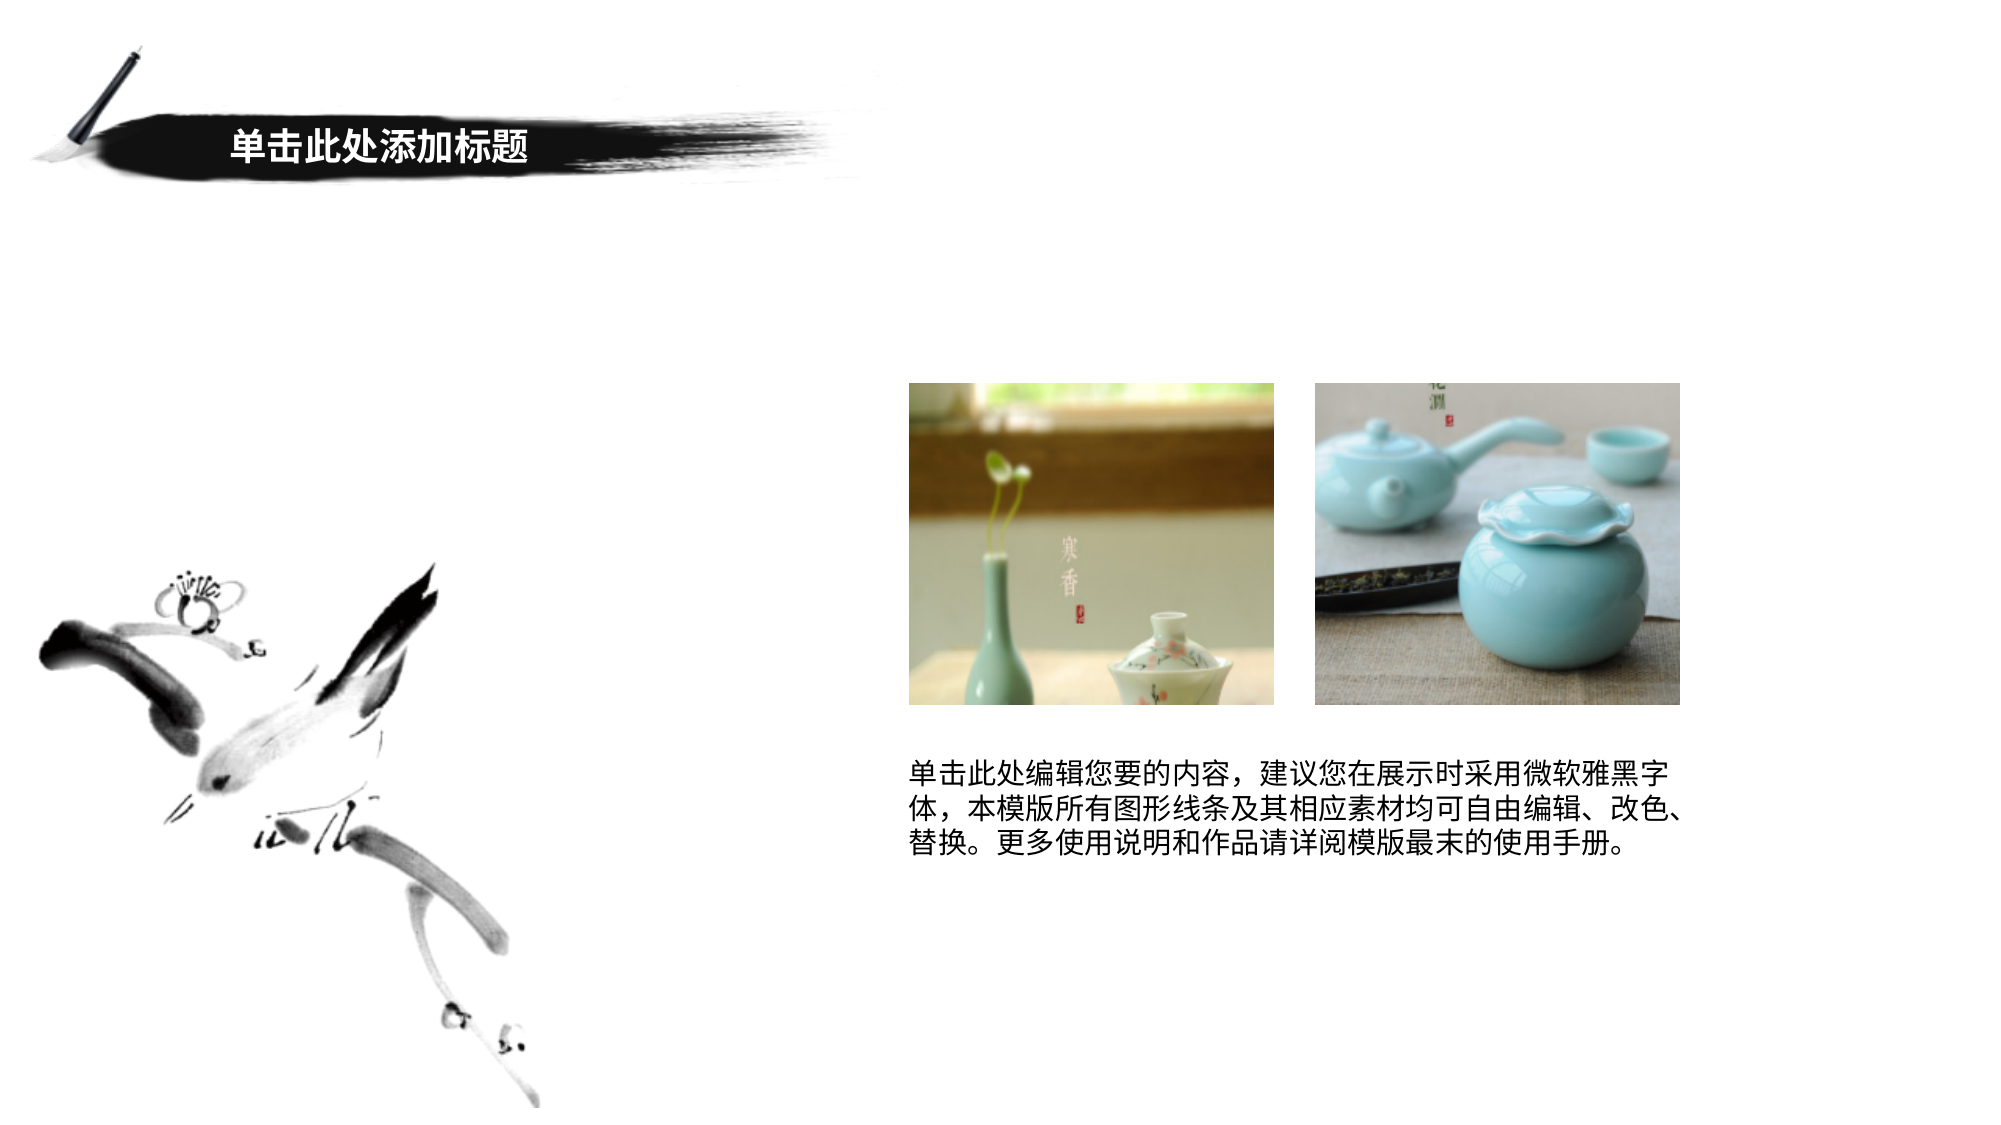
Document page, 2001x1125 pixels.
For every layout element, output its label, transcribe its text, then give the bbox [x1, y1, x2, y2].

picture [909, 383, 1274, 705]
text_box 单击此处编辑您要的内容，建议您在展示时采用微软雅黑字体，本模版所有图形线条及其相应素材均可自由编辑、改色、替换。更多使用说明和作品请详阅模版最末的使用手册。 [894, 747, 1705, 868]
picture [8, 529, 579, 1108]
picture [1315, 383, 1680, 705]
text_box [24, 34, 906, 194]
